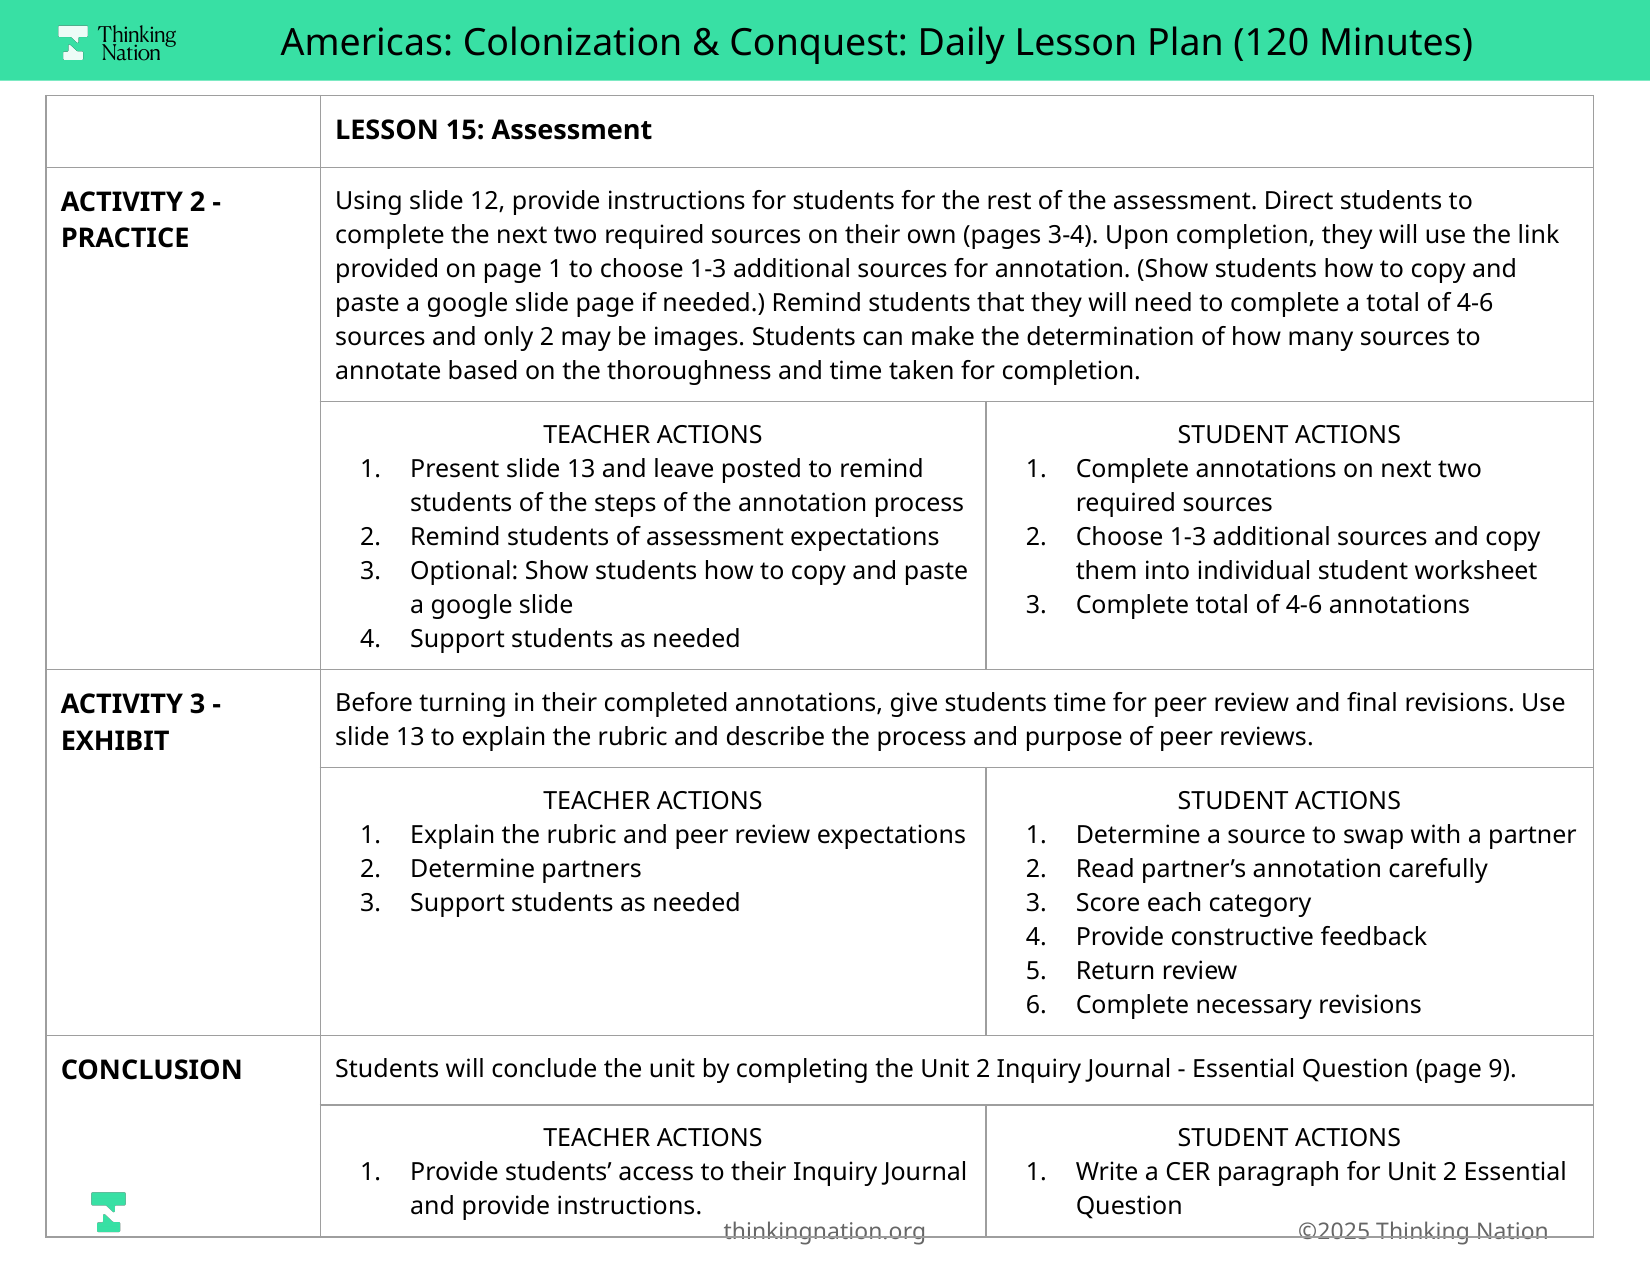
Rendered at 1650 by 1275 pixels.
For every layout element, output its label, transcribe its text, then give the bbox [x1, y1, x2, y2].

table_cell Students will conclude the unit by completing the Unit 2 Inquiry Journal - Essential Question (page 9). [321, 1036, 1593, 1104]
table_cell TEACHER ACTIONS Provide students’ access to their Inquiry Journal and provide instructions. [321, 1106, 985, 1236]
table_header [47, 96, 320, 167]
table_cell Using slide 12, provide instructions for students for the rest of the assessment. Direct students to complete the next two required sources on their own (pages 3-4). Upon completion, they will use the link provided on page 1 to choose 1-3 additional sources for annotation. (Show students how to copy and paste a google slide page if needed.) Remind students that they will need to complete a total of 4-6 sources and only 2 may be images. Students can make the determination of how many sources to annotate based on the thoroughness and time taken for completion. [321, 168, 1593, 401]
table_cell STUDENT ACTIONS Write a CER paragraph for Unit 2 Essential Question [987, 1106, 1593, 1236]
table_cell TEACHER ACTIONS Present slide 13 and leave posted to remind students of the steps of the annotation process Remind students of assessment expectations Optional: Show students how to copy and paste a google slide Support students as needed [321, 402, 985, 669]
table_cell ACTIVITY 3 - EXHIBIT [47, 670, 320, 1035]
table_cell STUDENT ACTIONS Determine a source to swap with a partner Read partner’s annotation carefully Score each category Provide constructive feedback Return review Complete necessary revisions [987, 768, 1593, 1035]
text_box Americas: Colonization & Conquest: Daily Lesson Plan (120 Minutes) [0, 0, 1650, 81]
table_cell CONCLUSION [47, 1036, 320, 1236]
table_cell Before turning in their completed annotations, give students time for peer review and final revisions. Use slide 13 to explain the rubric and describe the process and purpose of peer reviews. [321, 670, 1593, 767]
table_header LESSON 15: Assessment [321, 96, 1593, 167]
picture [80, 1184, 136, 1240]
table_cell TEACHER ACTIONS Explain the rubric and peer review expectations Determine partners Support students as needed [321, 768, 985, 1035]
table_cell STUDENT ACTIONS Complete annotations on next two required sources Choose 1-3 additional sources and copy them into individual student worksheet Complete total of 4-6 annotations [987, 402, 1593, 669]
picture [45, 14, 180, 85]
table_cell ACTIVITY 2 - PRACTICE [47, 168, 320, 669]
